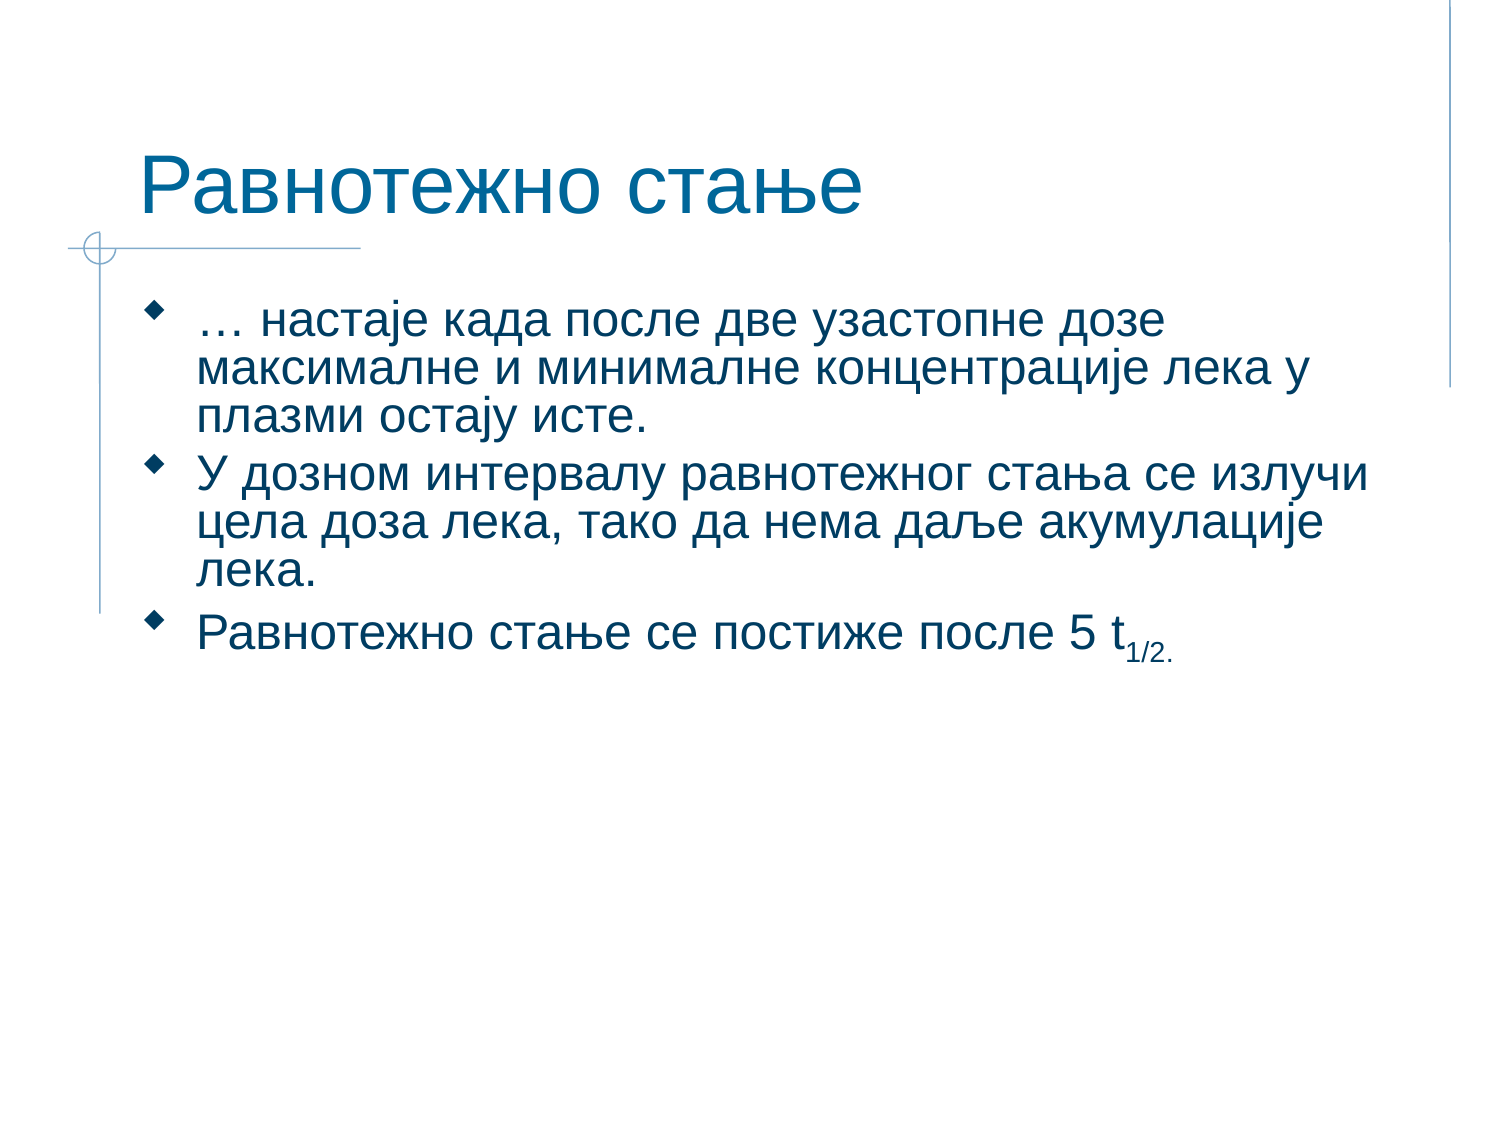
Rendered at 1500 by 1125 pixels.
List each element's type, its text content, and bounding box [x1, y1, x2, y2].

list … настаје када после две узастопне дозе максималне и минималне концентрације лека у плазми остају исте. У дозном интервалу равнотежног стања се излучи цела доза лека, тако да нема даље акумулације лека. Равнотежно стање се постиже после 5 t1/2. [124, 290, 1400, 1026]
title Равнотежно стање [123, 49, 1400, 238]
